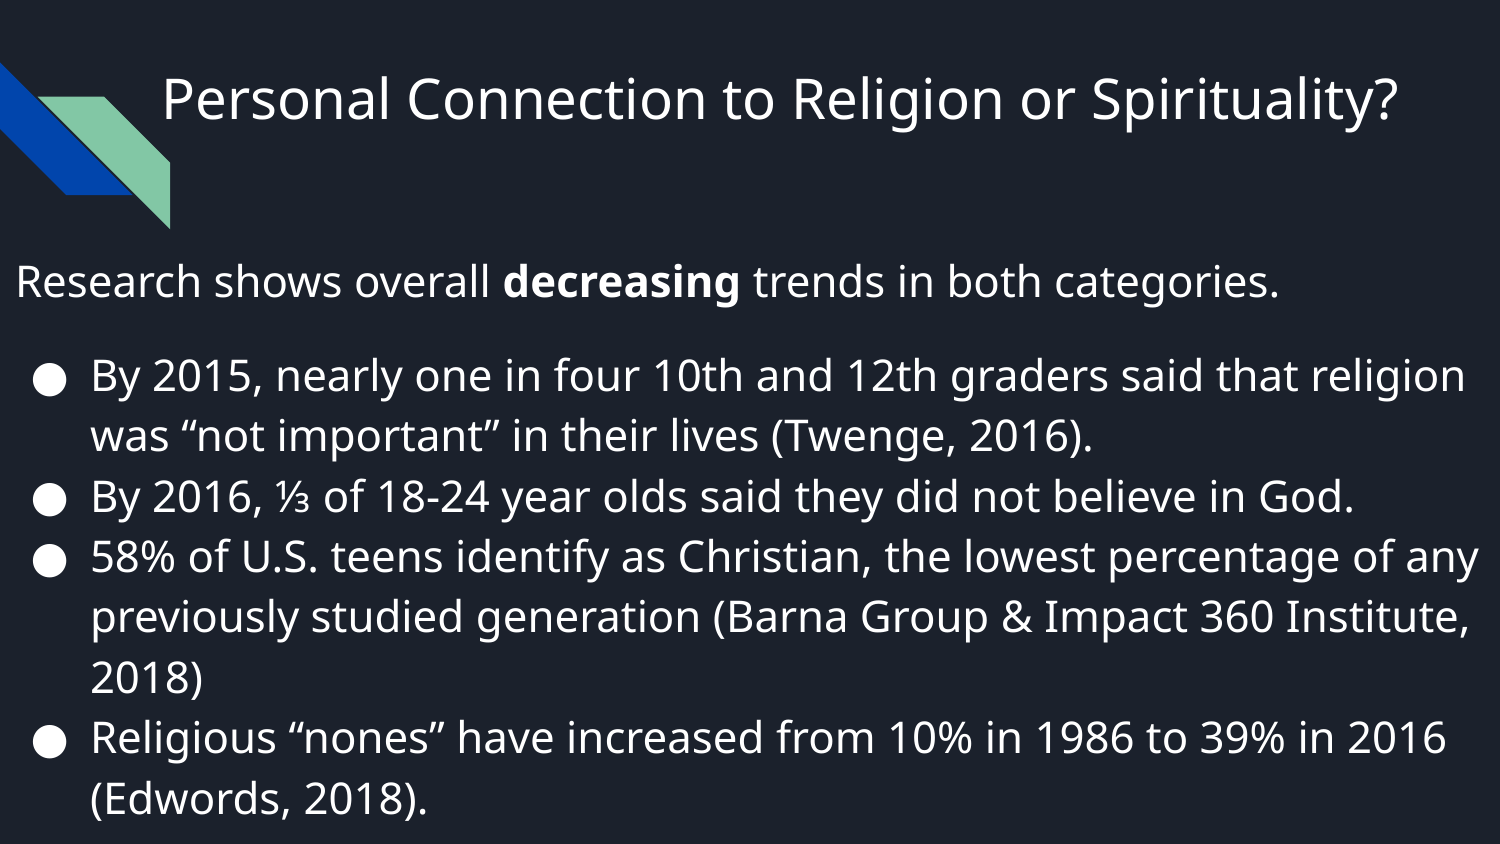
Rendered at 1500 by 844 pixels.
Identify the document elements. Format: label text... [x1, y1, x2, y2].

list Research shows overall decreasing trends in both categories. By 2015, nearly one in four 10th and 12th graders said that religion was “not important” in their lives (Twenge, 2016). By 2016, ⅓ of 18-24 year olds said they did not believe in God. 58% of U.S. teens identify as Christian, the lowest percentage of any previously studied generation (Barna Group & Impact 360 Institute, 2018) Religious “nones” have increased from 10% in 1986 to 39% in 2016 (Edwords, 2018). [0, 231, 1500, 758]
title Personal Connection to Religion or Spirituality? [107, 37, 1455, 188]
text_box [116, 777, 1362, 817]
